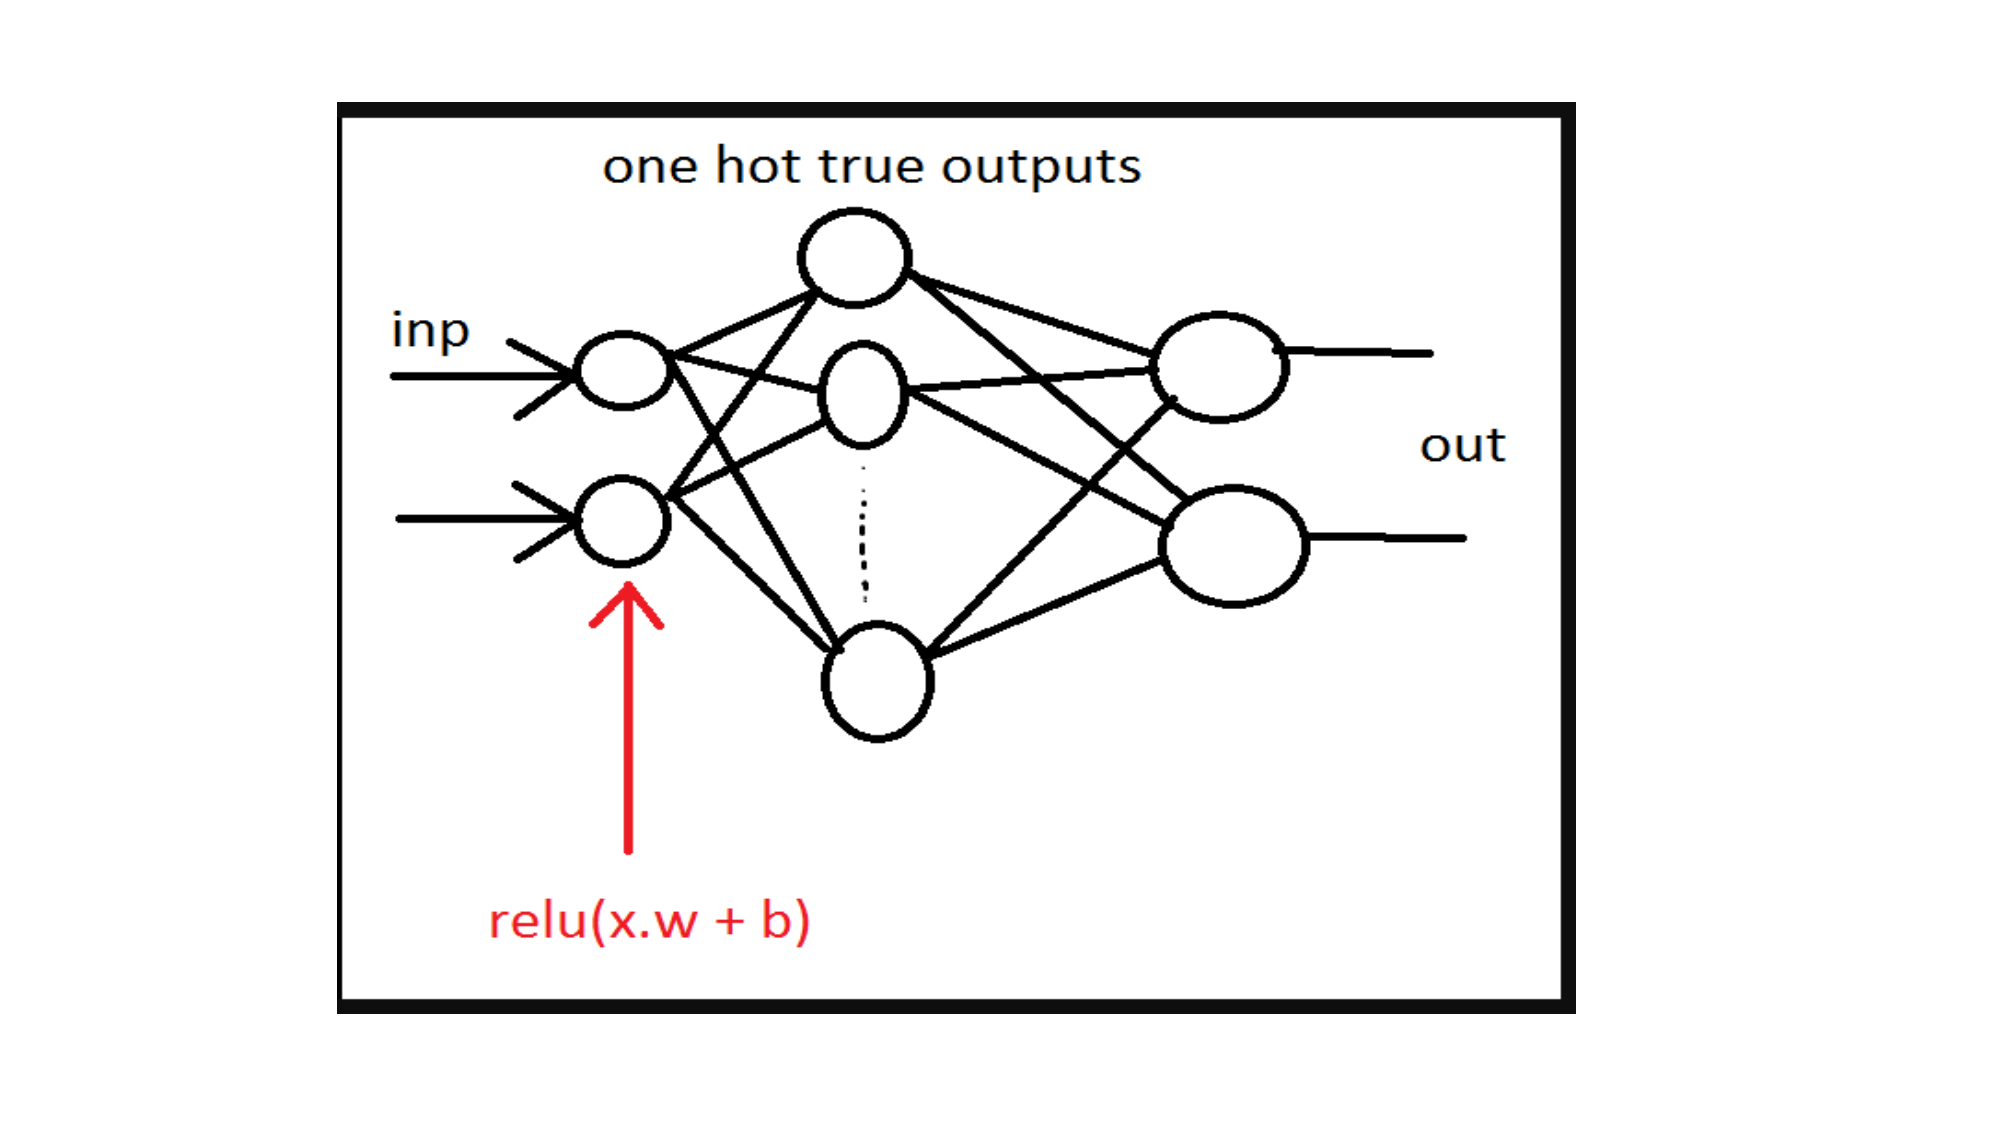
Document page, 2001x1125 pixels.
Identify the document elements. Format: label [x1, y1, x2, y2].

list [337, 102, 1576, 1014]
